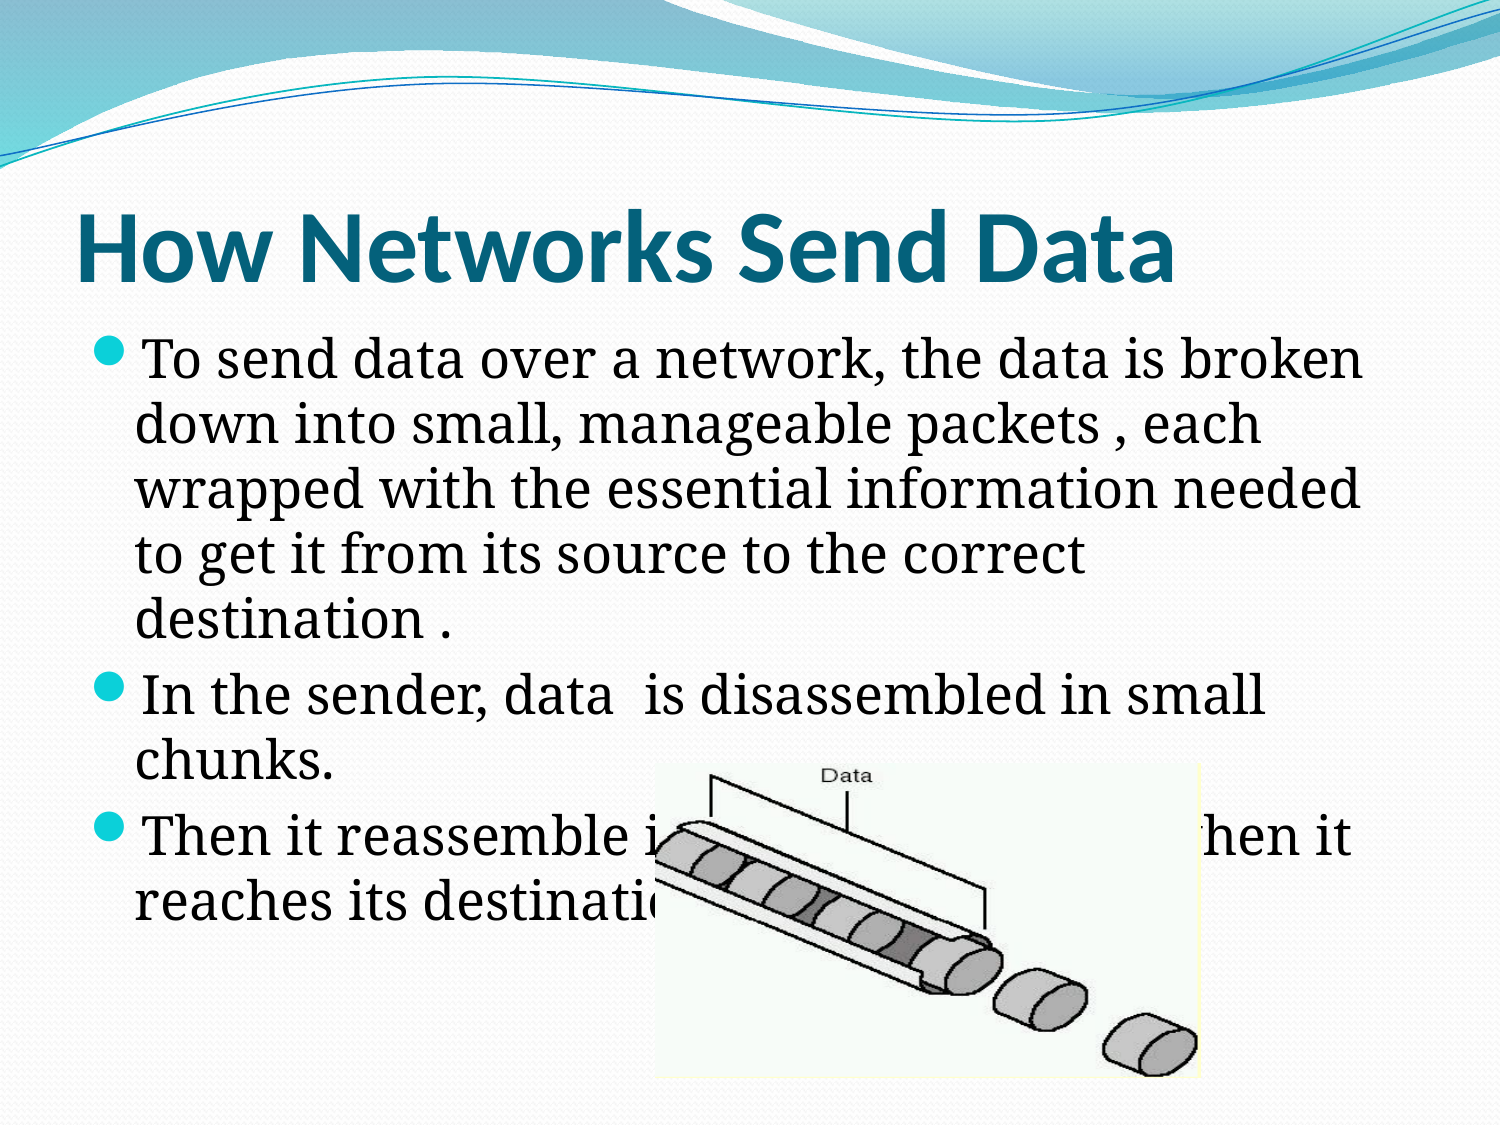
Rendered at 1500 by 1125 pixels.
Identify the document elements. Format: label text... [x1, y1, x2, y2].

title How Networks Send Data [75, 115, 1425, 303]
list To send data over a network, the data is broken down into small, manageable packets , each wrapped with the essential information needed to get it from its source to the correct destination . In the sender, data is disassembled in small chunks. Then it reassemble in the proper order when it reaches its destination. [75, 317, 1425, 1038]
picture [655, 763, 1201, 1078]
table_header 1 [1201, 765, 1207, 1038]
table_header 1 [648, 764, 655, 1038]
